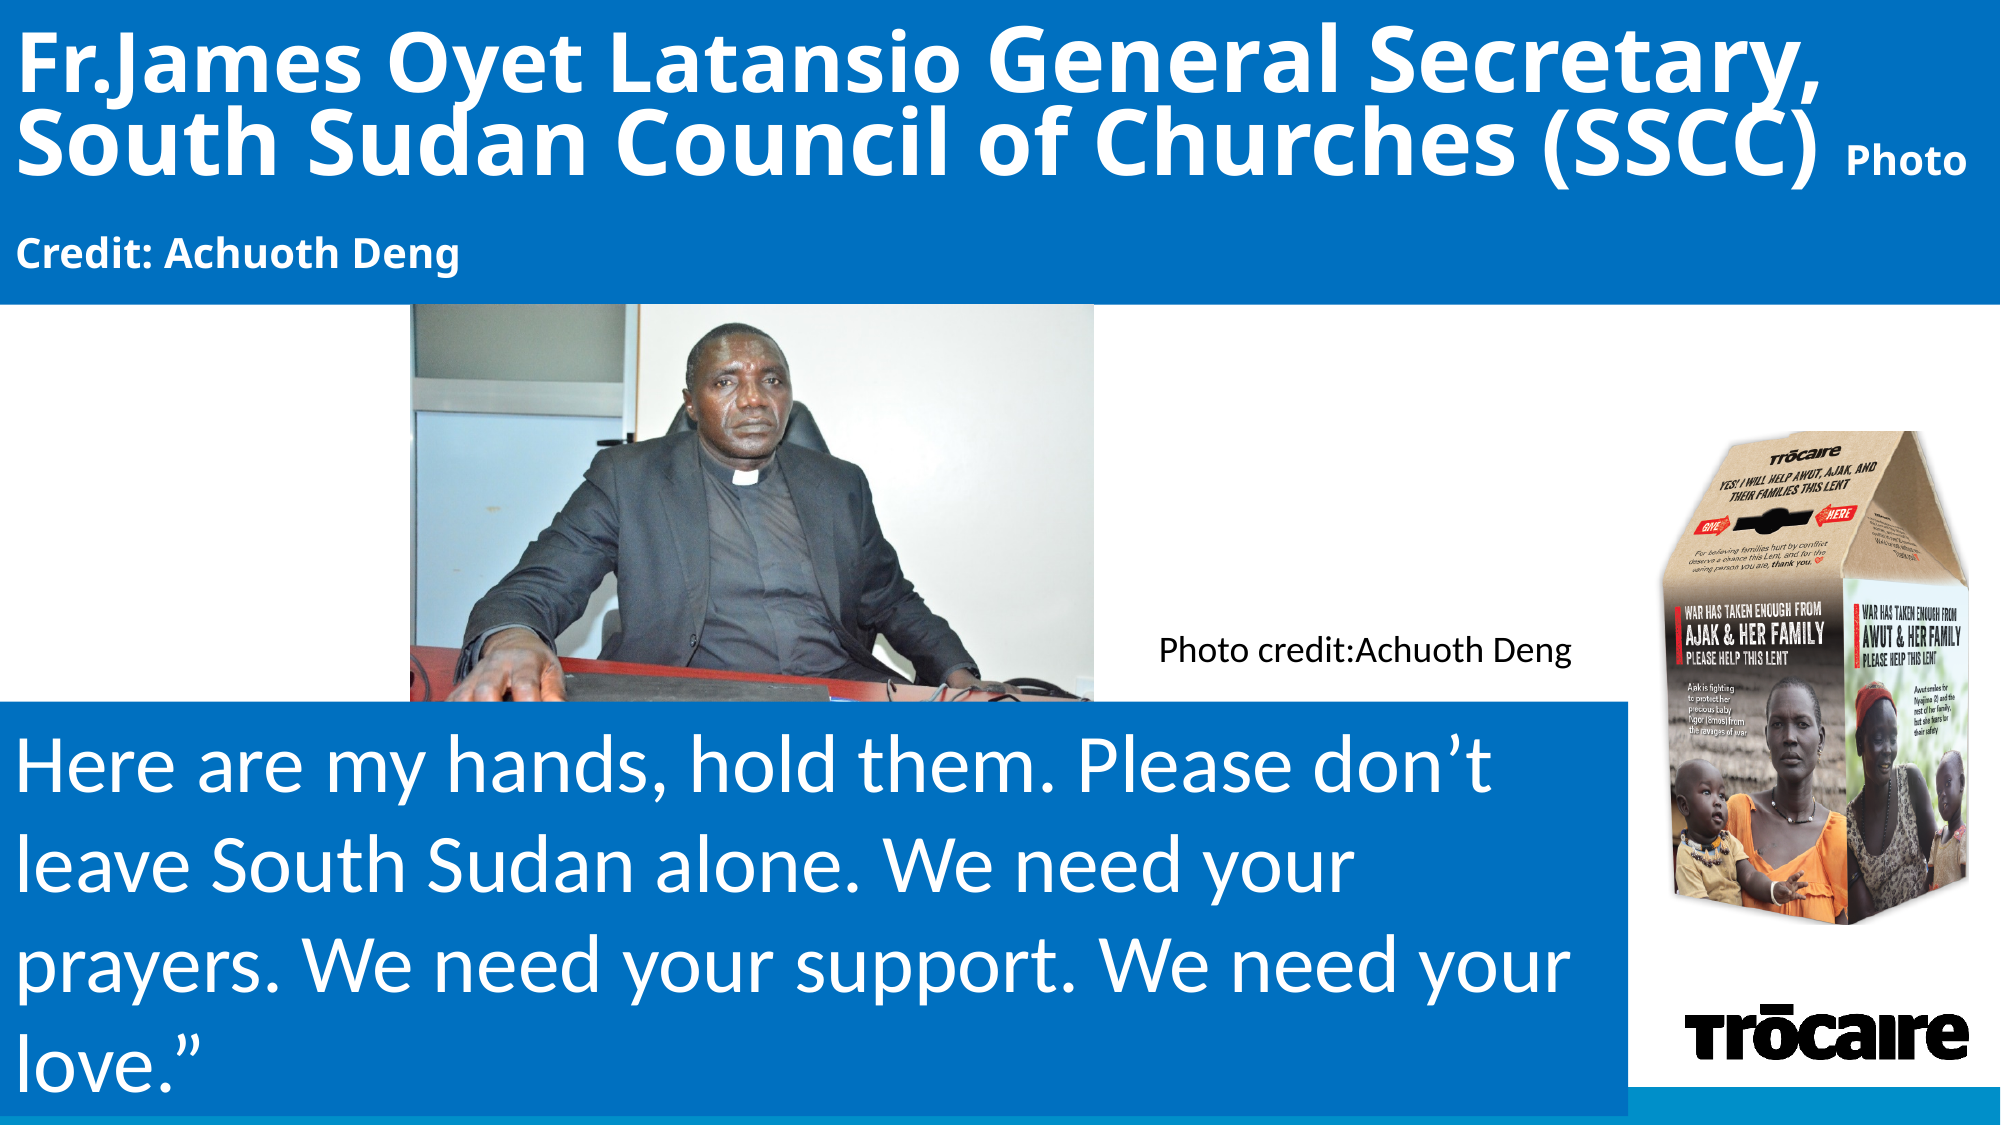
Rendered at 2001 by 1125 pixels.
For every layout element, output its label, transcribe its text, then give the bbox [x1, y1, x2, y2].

title Fr.James Oyet Latansio General Secretary, South Sudan Council of Churches (SSCC) Photo Credit: Achuoth Deng [0, 0, 2000, 305]
picture [1650, 431, 1969, 925]
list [410, 304, 1094, 735]
text_box Photo credit:Achuoth Deng [1144, 617, 1588, 678]
picture [1685, 1004, 1969, 1060]
text_box Here are my hands, hold them. Please don’t leave South Sudan alone. We need your prayers. We need your support. We need your love.” [0, 701, 1629, 1117]
